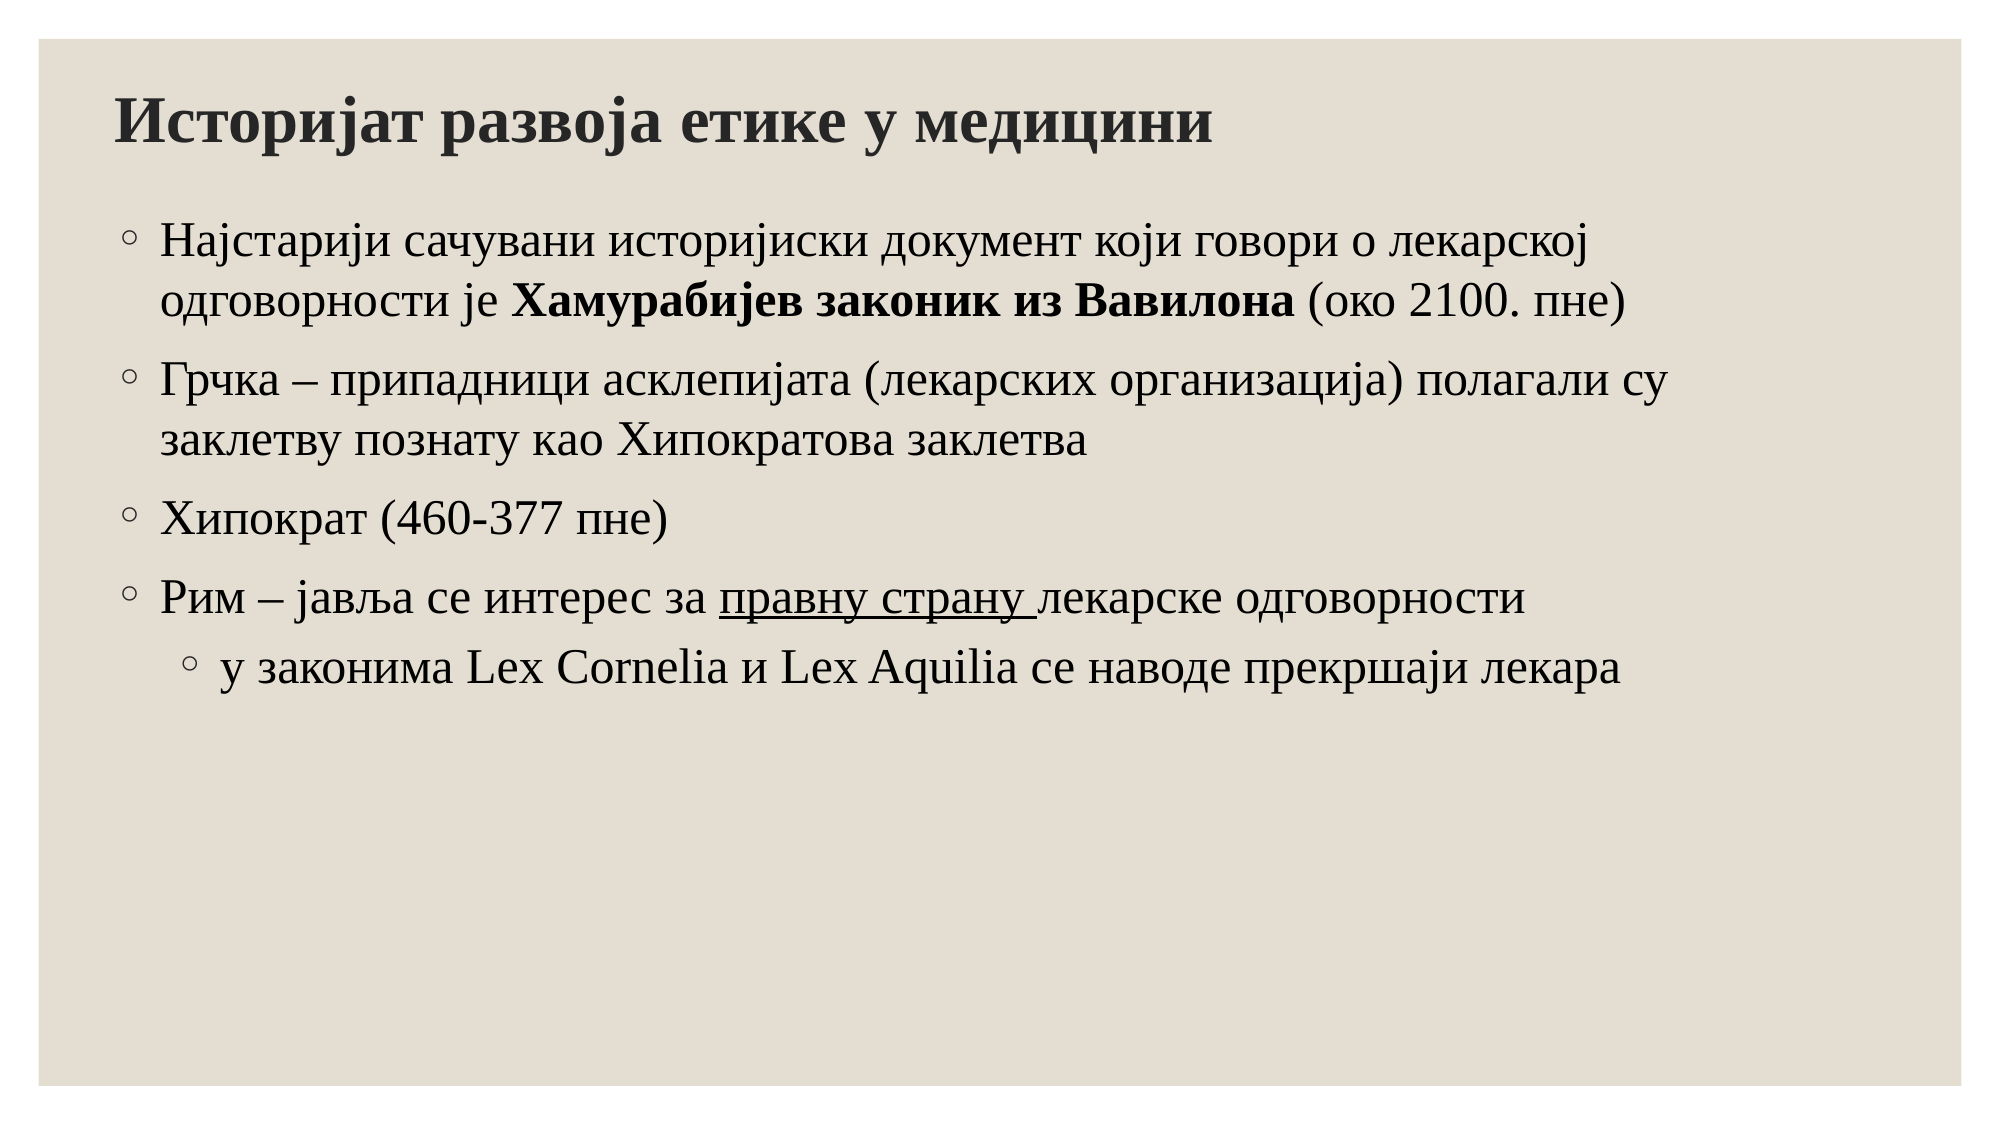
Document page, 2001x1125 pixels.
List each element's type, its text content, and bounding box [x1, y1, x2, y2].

list Најстарији сачувани историјиски документ који говори о лекарској одговорности је Хамурабијев законик из Вавилона (око 2100. пне) Грчка – припадници асклепијата (лекарских организација) полагали су заклетву познату кaо Хипокрaтовa зaклетвa Хипокрaт (460-377 пне) Рим – јавља се интерес за правну страну лекарске одговорности у законимa Lex Cornelia и Lex Aquilia се наводе прекршаји лекара [99, 199, 1734, 1062]
title Историјат развоја етике у медицини [99, 45, 1900, 164]
